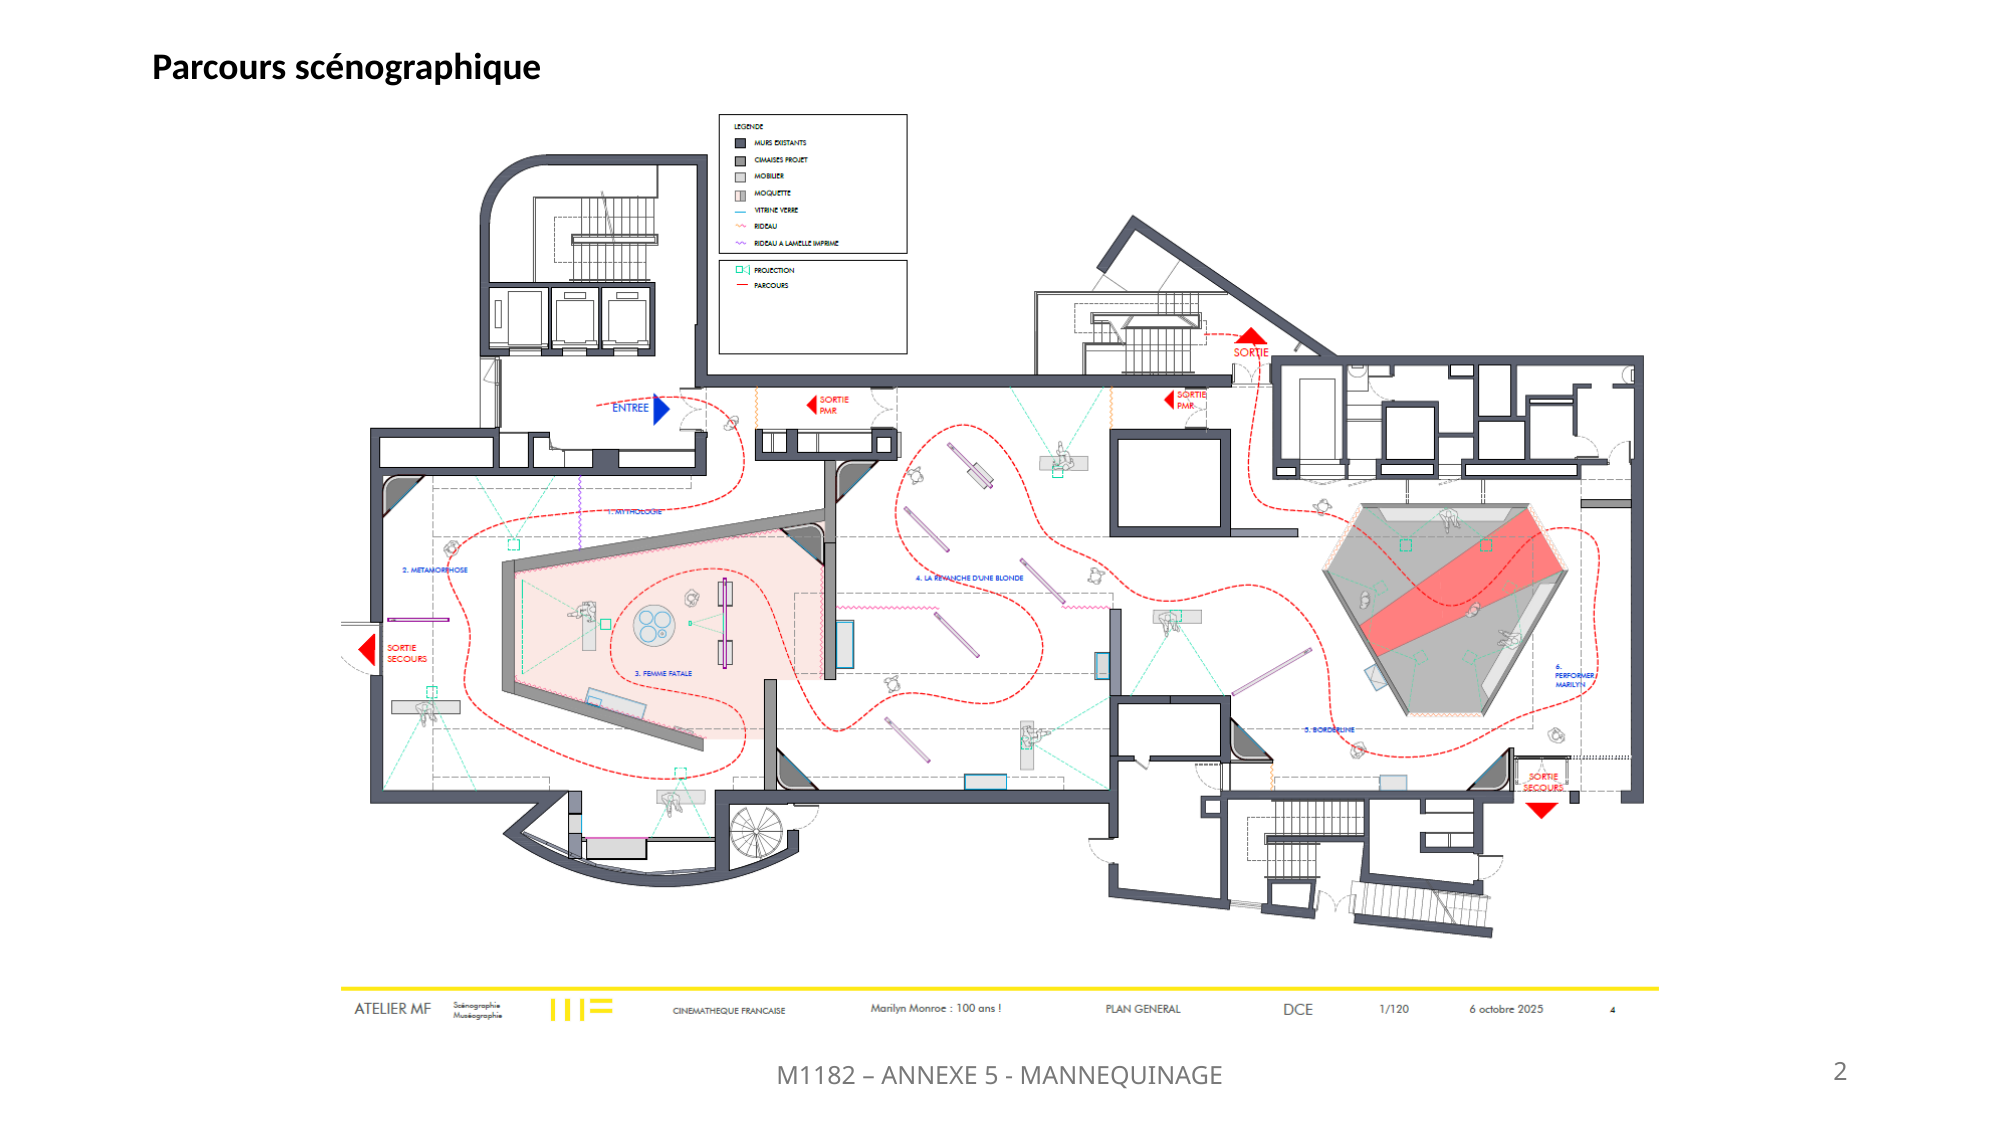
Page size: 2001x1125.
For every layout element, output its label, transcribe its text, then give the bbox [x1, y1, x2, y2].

footer M1182 – ANNEXE 5 - MANNEQUINAGE [662, 1044, 1338, 1105]
title Parcours scénographique [137, 20, 1863, 114]
picture [329, 92, 1671, 1040]
slide_number 2 [1412, 1042, 1863, 1103]
